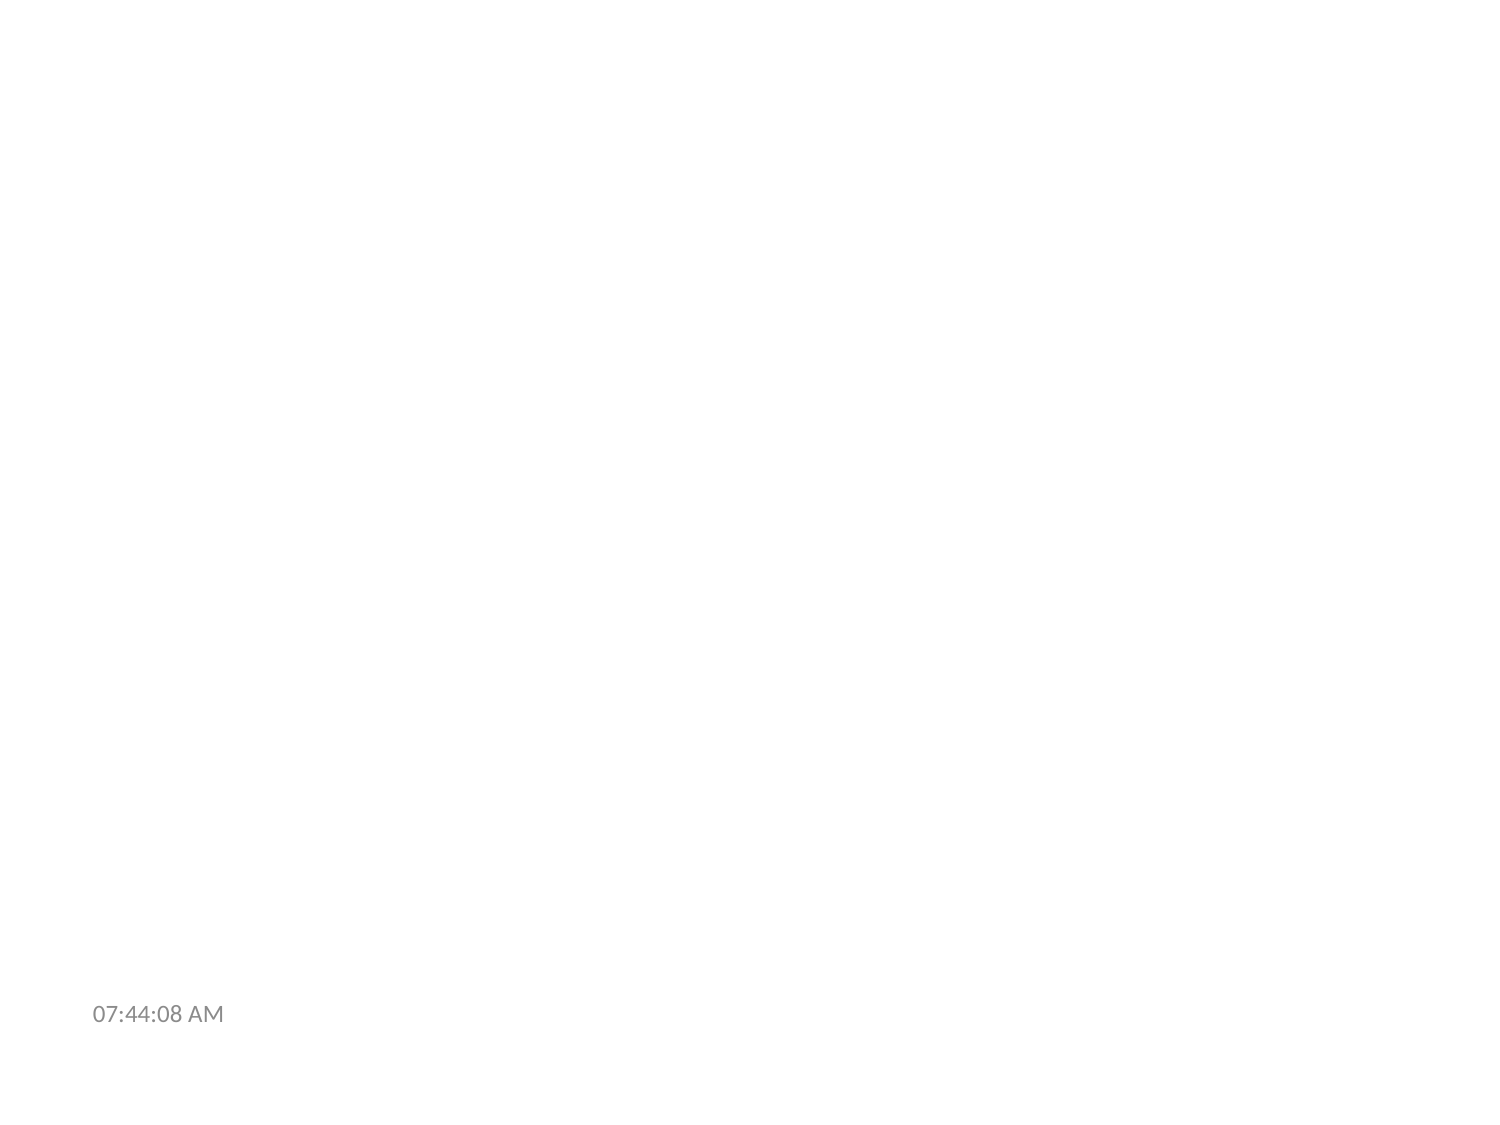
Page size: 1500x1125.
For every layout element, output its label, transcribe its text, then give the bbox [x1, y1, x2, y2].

text_box 3:35:09 PM [77, 982, 428, 1043]
